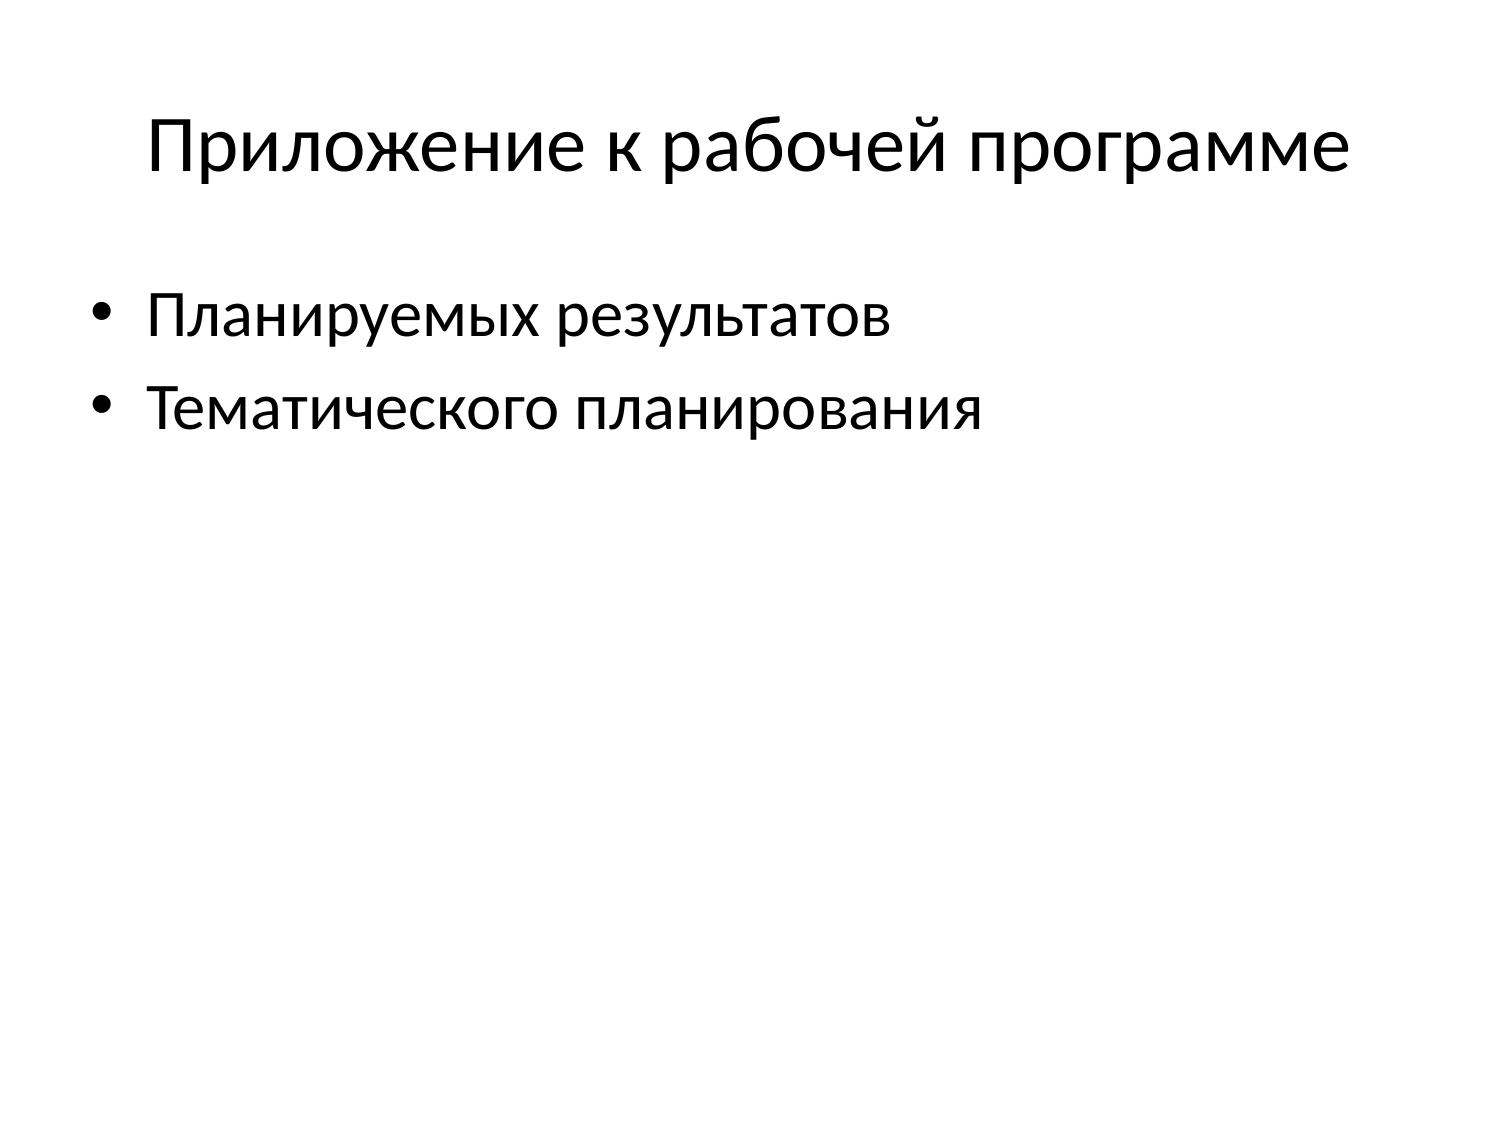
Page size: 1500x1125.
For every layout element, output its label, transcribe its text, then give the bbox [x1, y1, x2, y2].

title Приложение к рабочей программе [75, 45, 1425, 233]
list Планируемых результатов Тематического планирования [75, 262, 1425, 1005]
